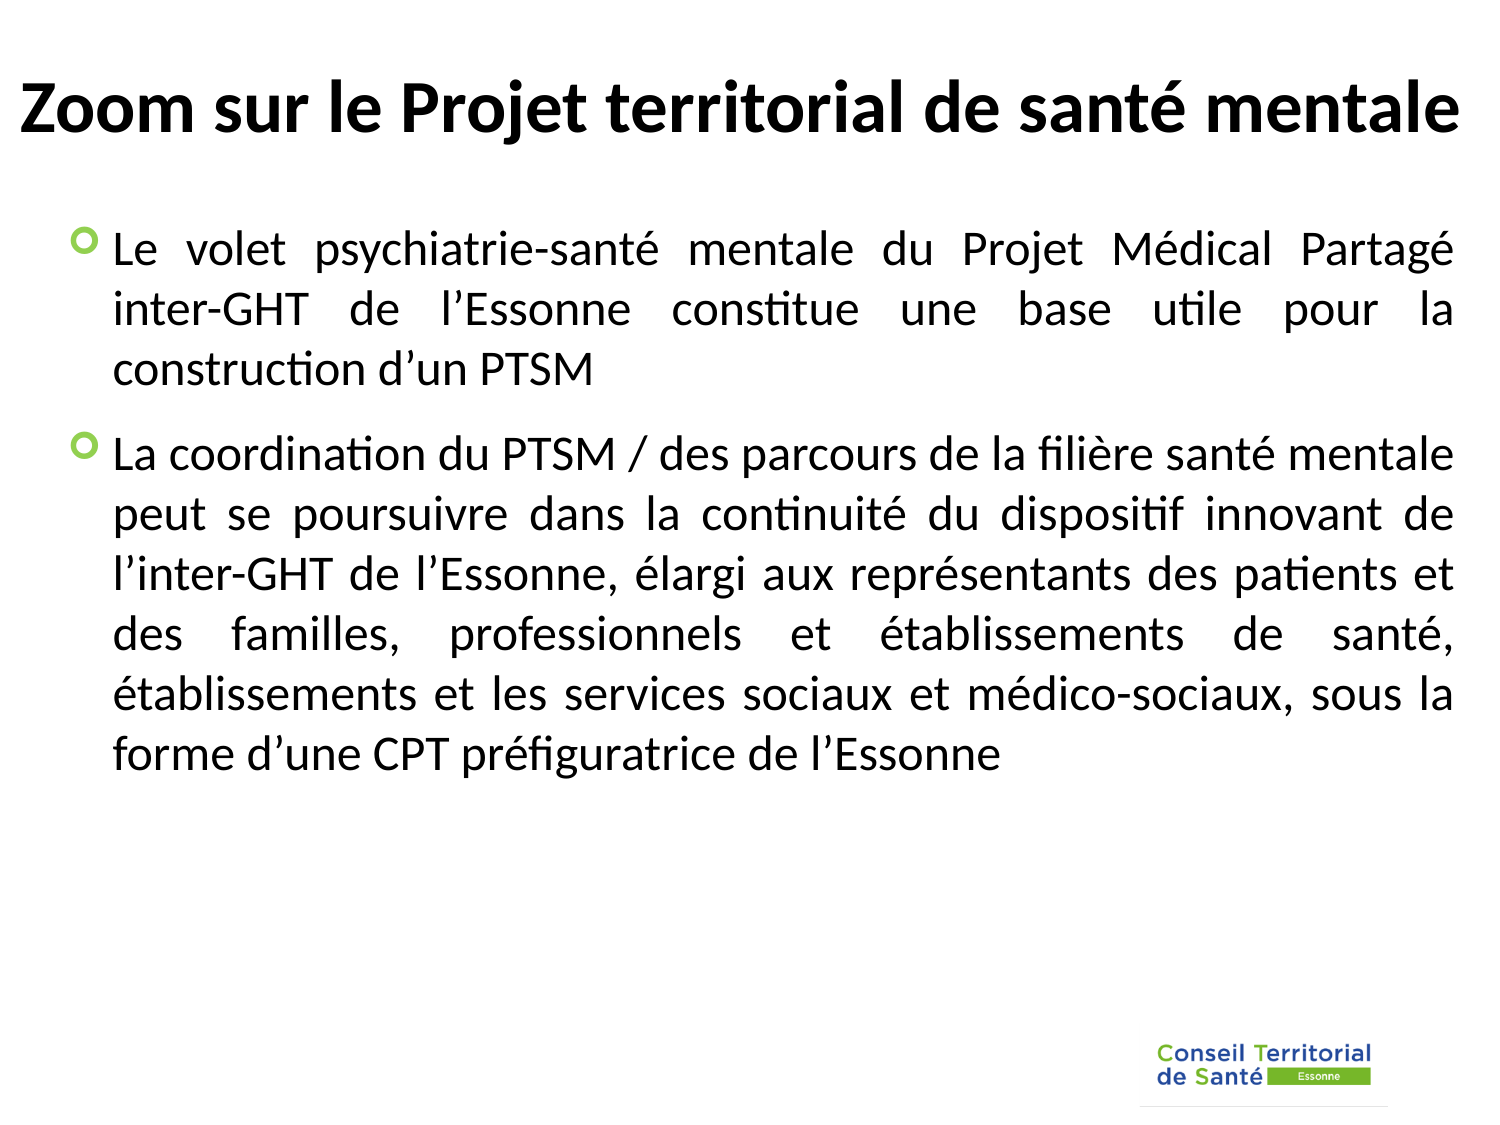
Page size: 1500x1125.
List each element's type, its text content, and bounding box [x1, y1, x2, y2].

text_box Zoom sur le Projet territorial de santé mentale [0, 8, 1500, 197]
list Le volet psychiatrie-santé mentale du Projet Médical Partagé inter-GHT de l’Essonne constitue une base utile pour la construction d’un PTSM La coordination du PTSM / des parcours de la filière santé mentale peut se poursuivre dans la continuité du dispositif innovant de l’inter-GHT de l’Essonne, élargi aux représentants des patients et des familles, professionnels et établissements de santé, établissements et les services sociaux et médico-sociaux, sous la forme d’une CPT préfiguratrice de l’Essonne [41, 208, 1471, 1059]
picture [1139, 1059, 1388, 1107]
